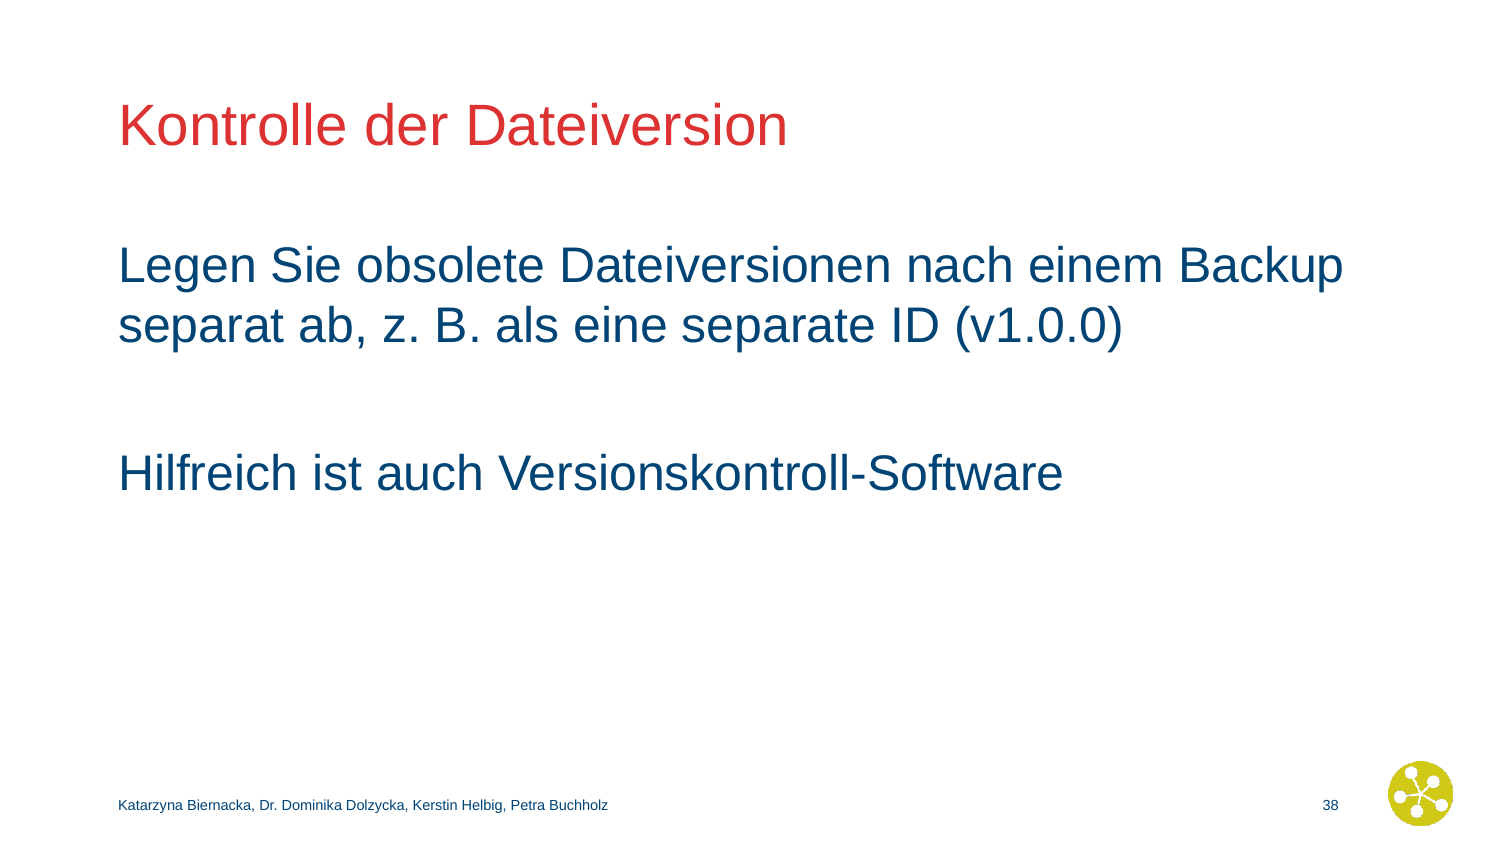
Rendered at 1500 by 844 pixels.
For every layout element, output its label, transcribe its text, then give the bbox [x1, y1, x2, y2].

slide_number 37 [1016, 782, 1354, 827]
list Legen Sie obsolete Dateiversionen nach einem Backup separat ab, z. B. als eine separate ID (v1.0.0) Hilfreich ist auch Versionskontroll-Software [103, 224, 1397, 760]
title Kontrolle der Dateiversion [103, 44, 1397, 208]
picture [1388, 761, 1453, 826]
footer Katarzyna Biernacka, Dr. Dominika Dolzycka, Kerstin Helbig, Petra Buchholz [103, 782, 742, 827]
